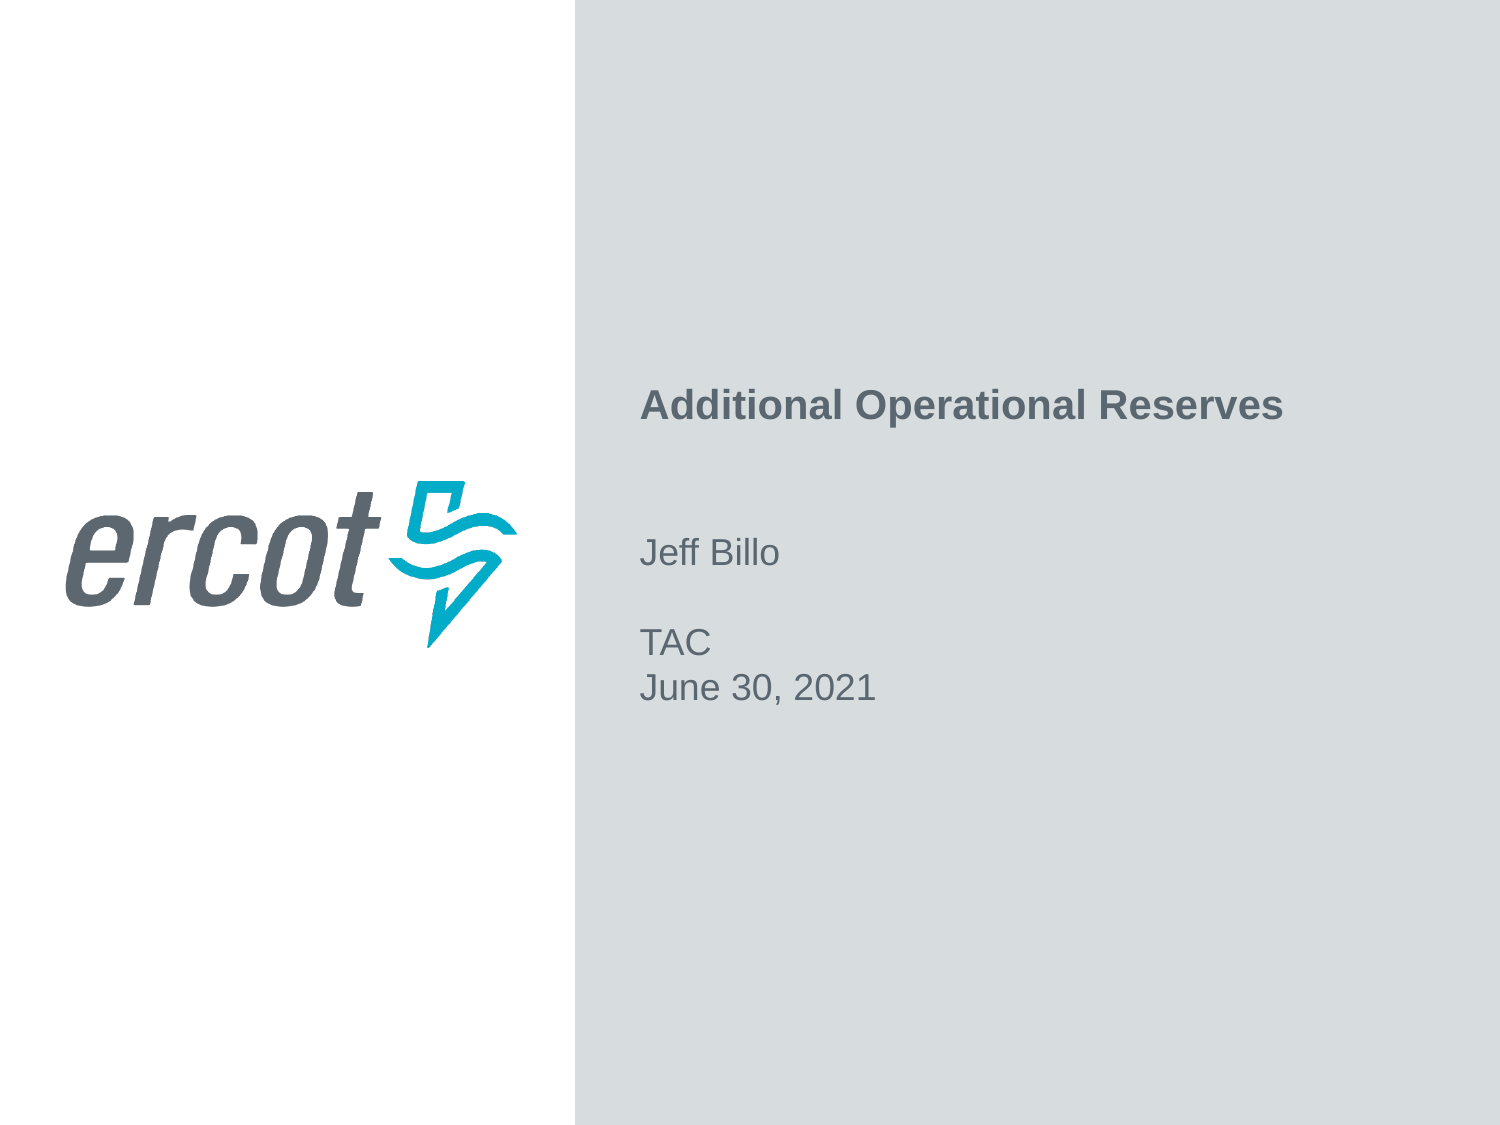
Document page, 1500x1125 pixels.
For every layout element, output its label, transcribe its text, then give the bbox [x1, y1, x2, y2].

picture [56, 471, 525, 654]
text_box Additional Operational Reserves Jeff Billo TAC June 30, 2021 [624, 370, 1463, 851]
